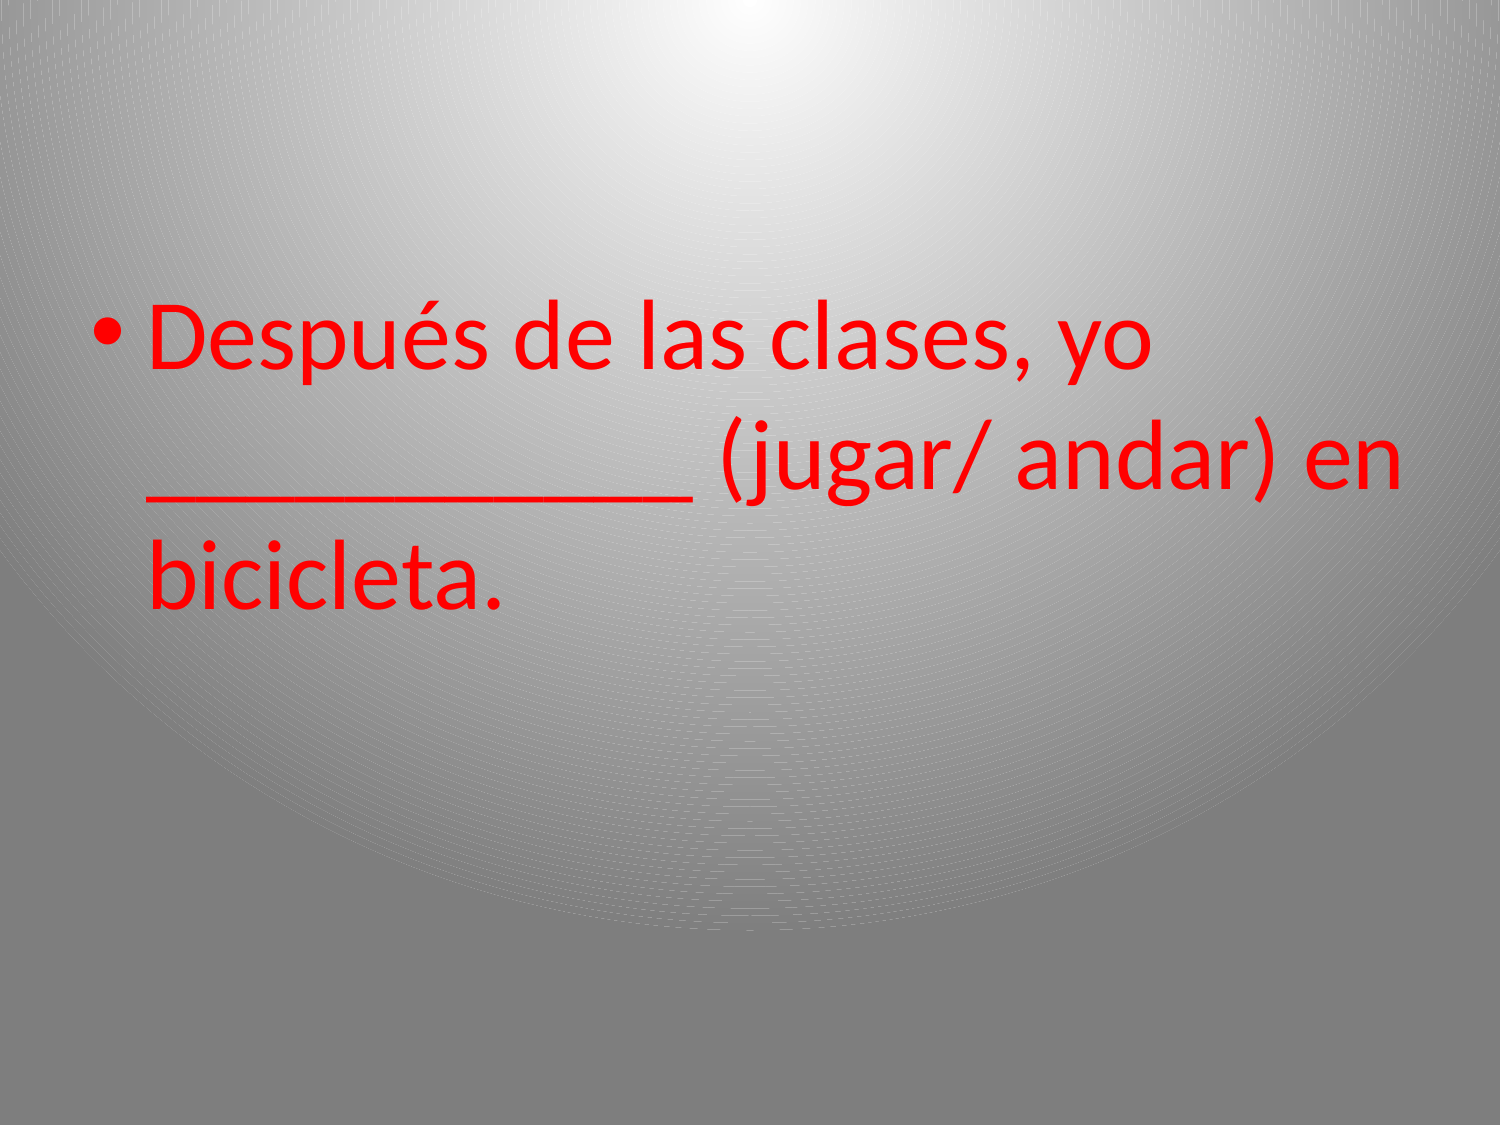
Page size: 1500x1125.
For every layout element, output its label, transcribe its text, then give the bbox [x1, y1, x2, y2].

list Después de las clases, yo ___________ (jugar/ andar) en bicicleta. [75, 262, 1425, 1005]
